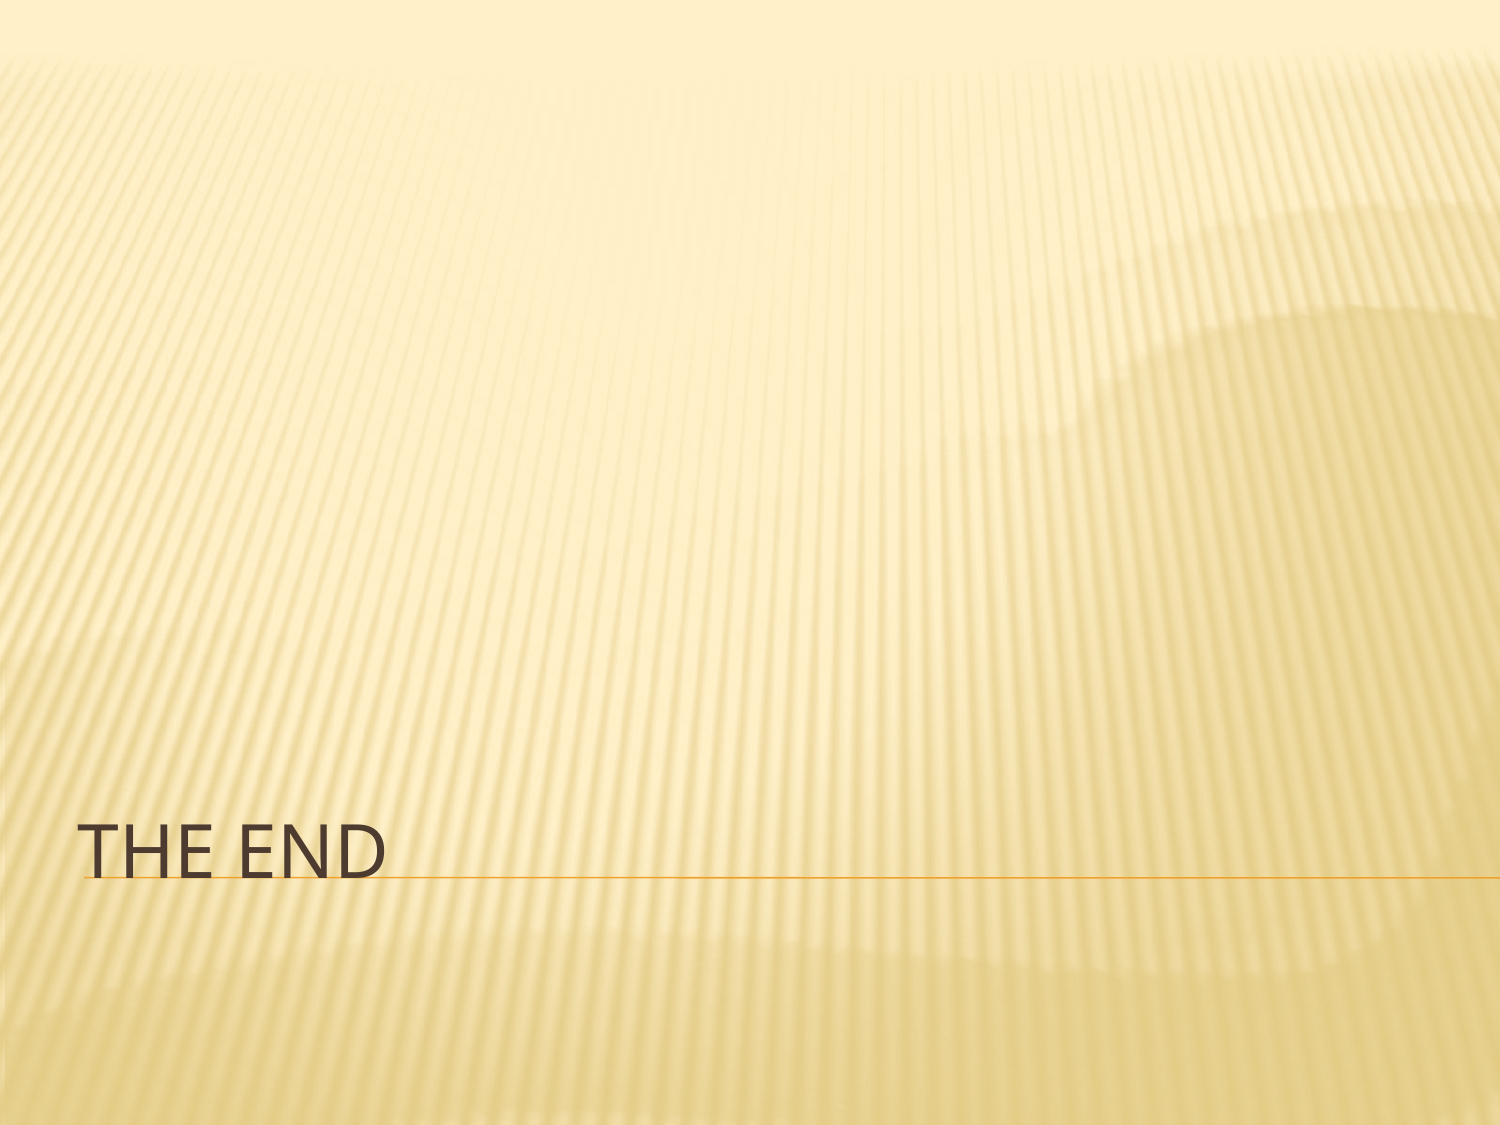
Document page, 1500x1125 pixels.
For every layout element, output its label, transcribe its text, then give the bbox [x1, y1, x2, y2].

title The End [62, 796, 1450, 997]
